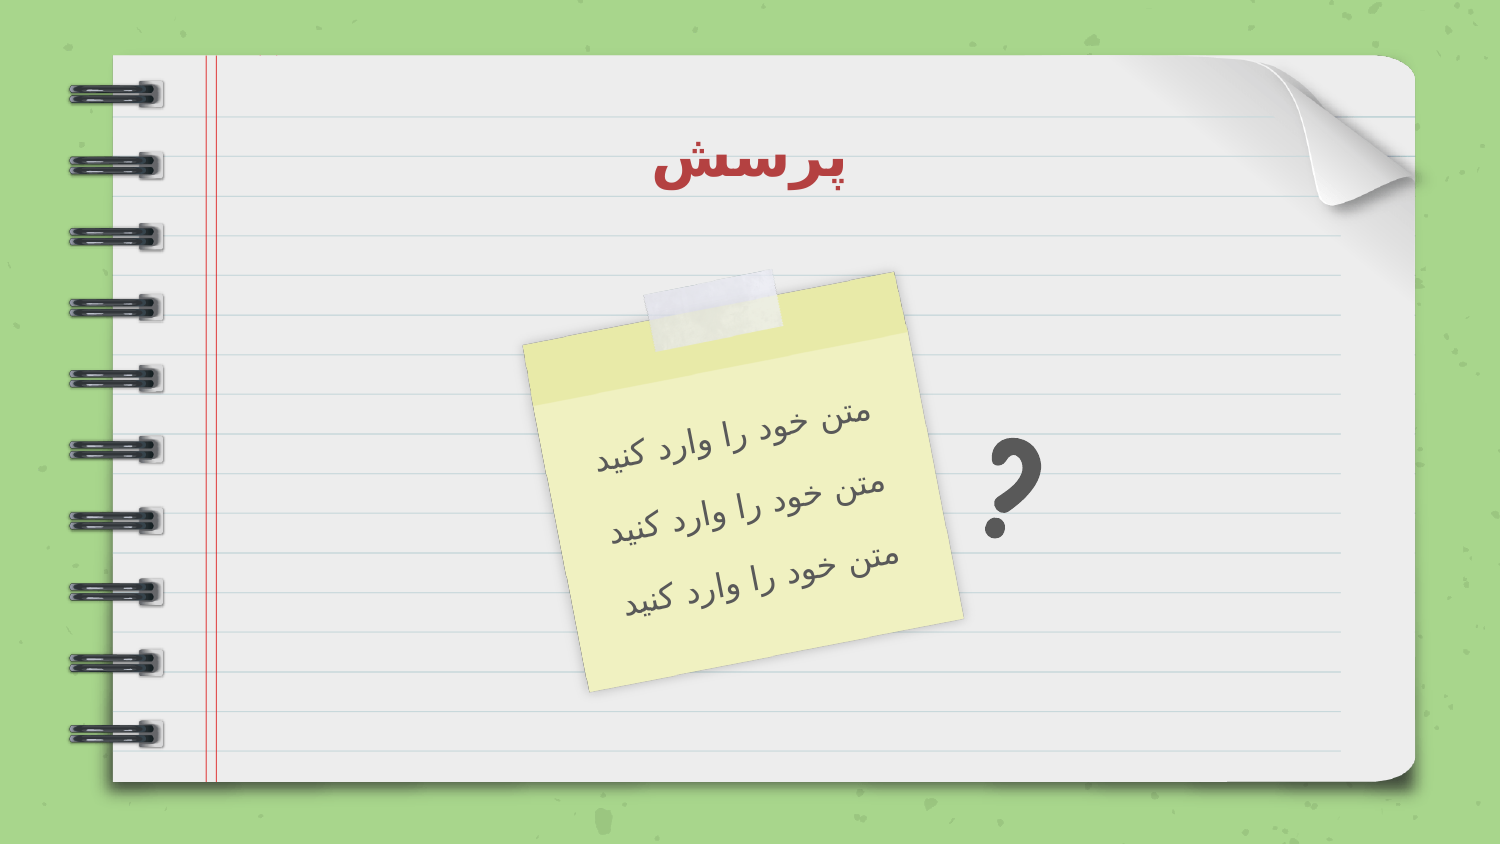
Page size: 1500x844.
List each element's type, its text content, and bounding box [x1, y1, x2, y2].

picture [63, 22, 1437, 822]
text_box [973, 437, 1044, 542]
title پرسش [378, 116, 1122, 211]
